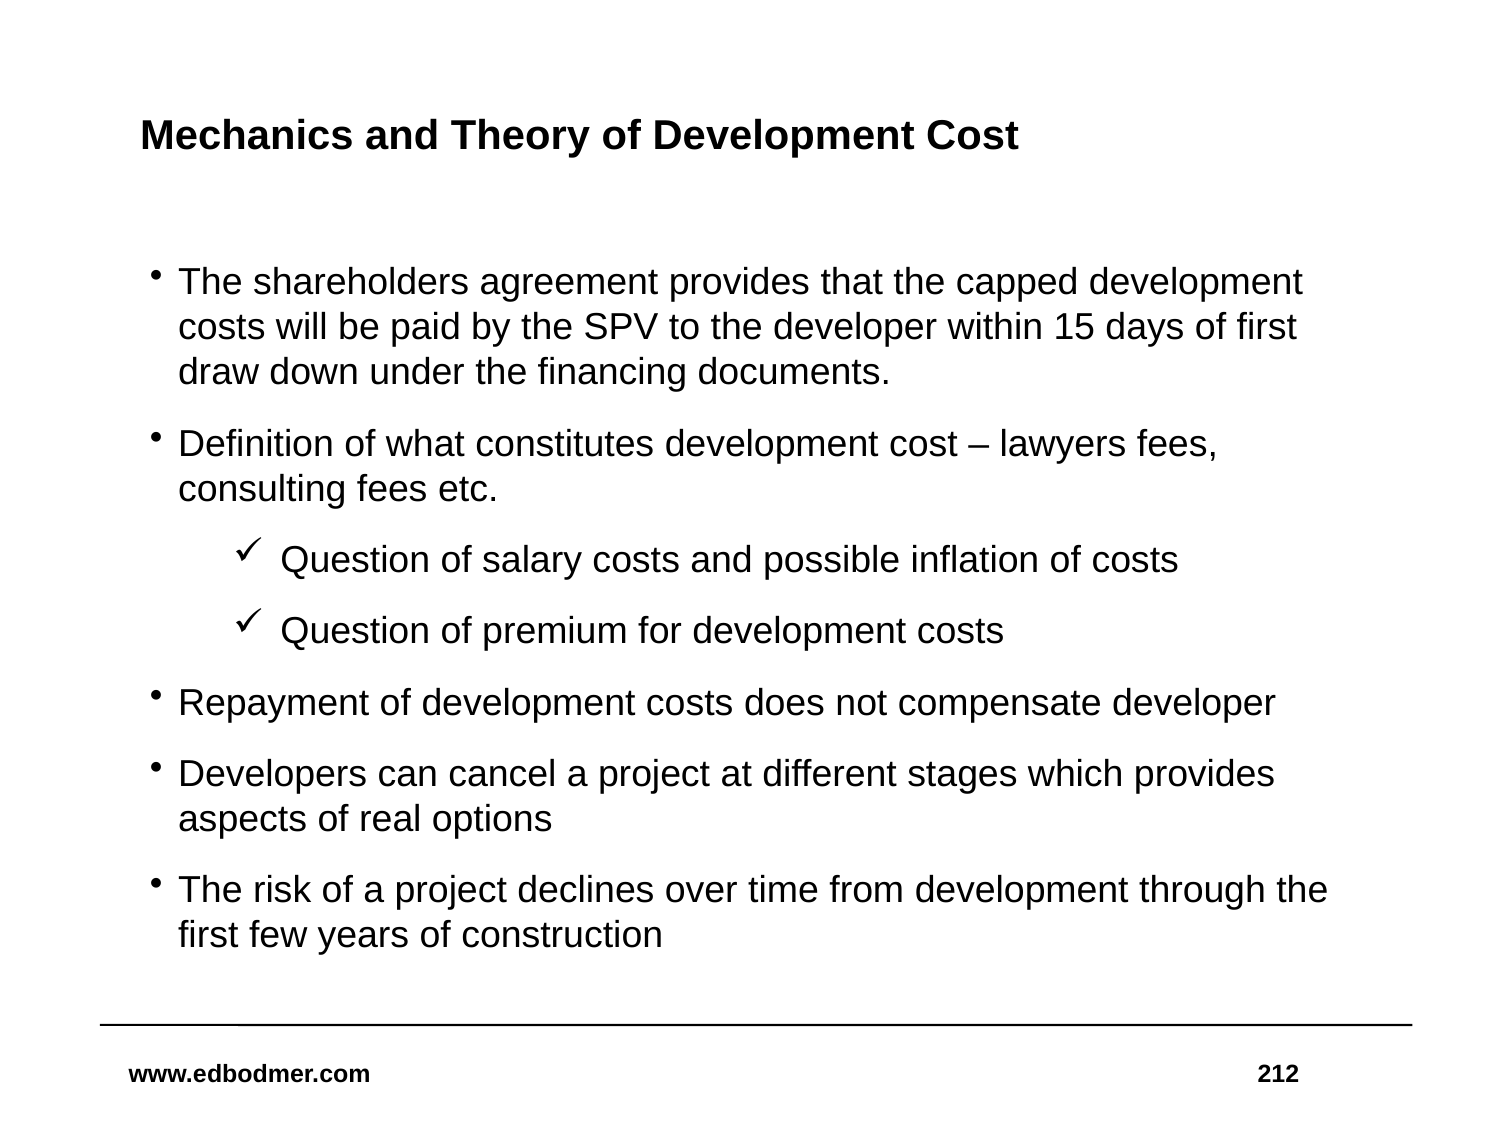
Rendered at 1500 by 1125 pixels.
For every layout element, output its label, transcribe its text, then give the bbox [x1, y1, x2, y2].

title Mechanics and Theory of Development Cost [125, 99, 1288, 225]
list The shareholders agreement provides that the capped development costs will be paid by the SPV to the developer within 15 days of first draw down under the financing documents. Definition of what constitutes development cost – lawyers fees, consulting fees etc. Question of salary costs and possible inflation of costs Question of premium for development costs Repayment of development costs does not compensate developer Developers can cancel a project at different stages which provides aspects of real options The risk of a project declines over time from development through the first few years of construction [125, 249, 1375, 1000]
